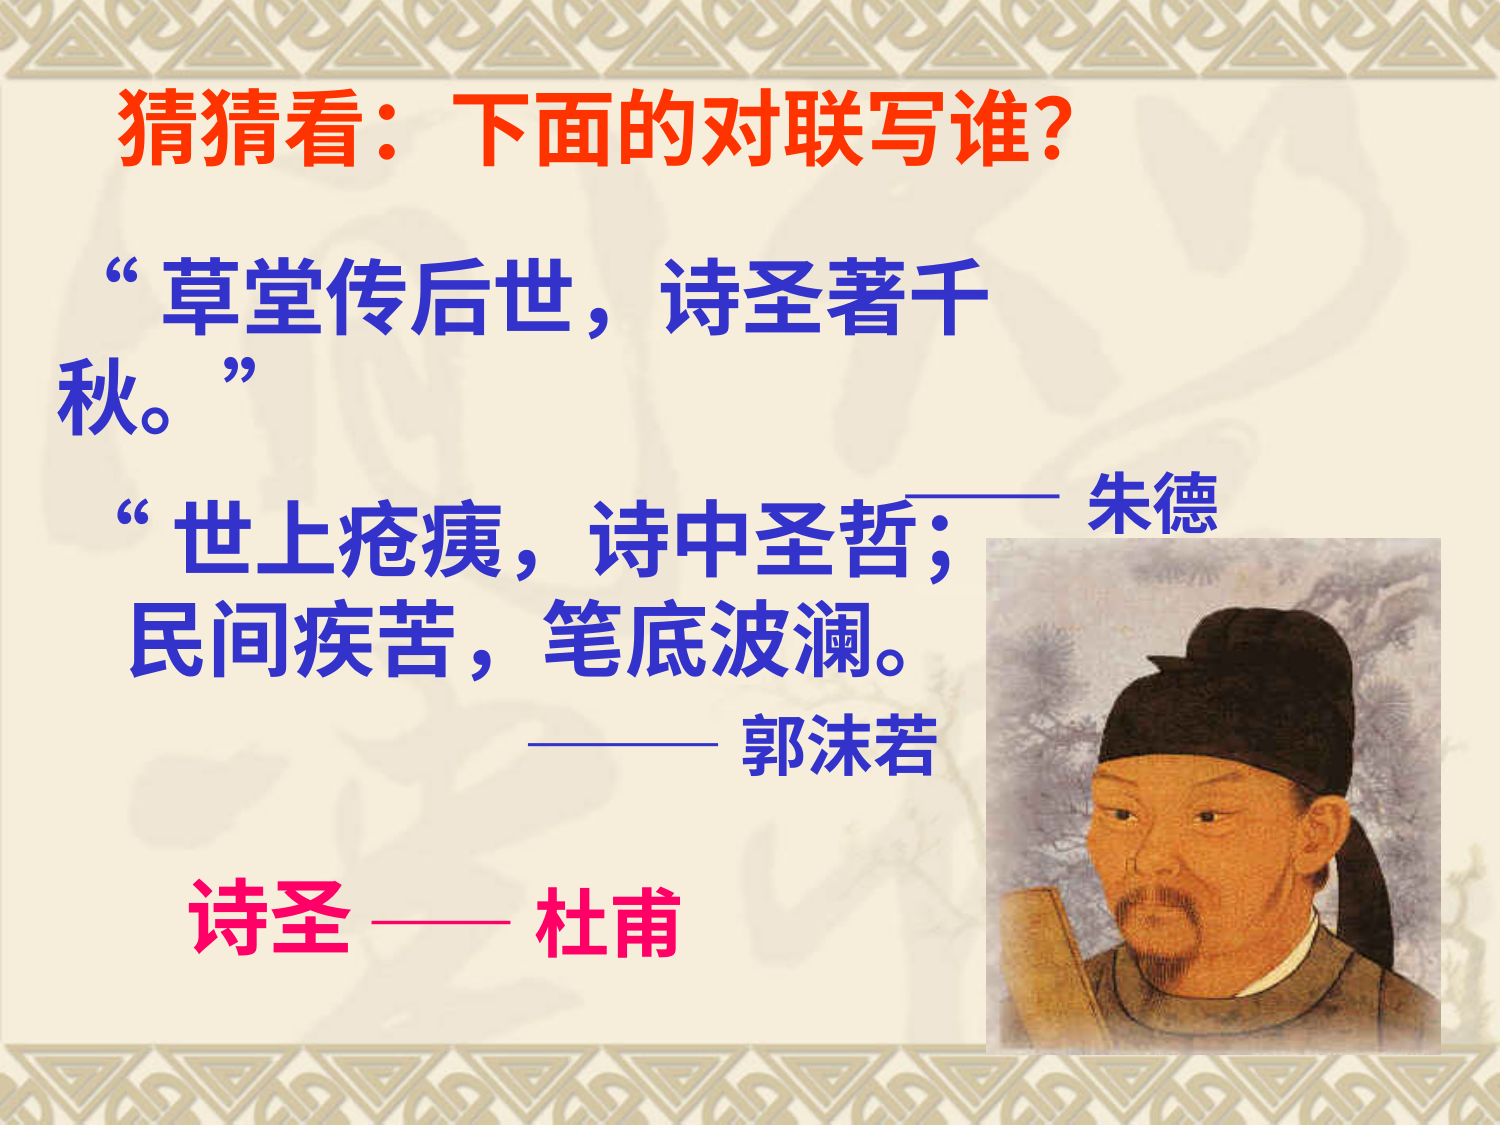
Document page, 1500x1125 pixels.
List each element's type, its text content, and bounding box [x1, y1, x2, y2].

text_box 诗圣 [171, 857, 368, 973]
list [985, 538, 1442, 1055]
text_box “世上疮痍，诗中圣哲； 民间疾苦，笔底波澜。 ———郭沫若 [52, 479, 1152, 795]
text_box ——杜甫 [351, 869, 700, 975]
picture [0, 0, 1500, 1125]
text_box “草堂传后世，诗圣著千秋。” ——朱德 [41, 238, 1235, 553]
text_box 猜猜看：下面的对联写谁？ [116, 0, 1117, 238]
